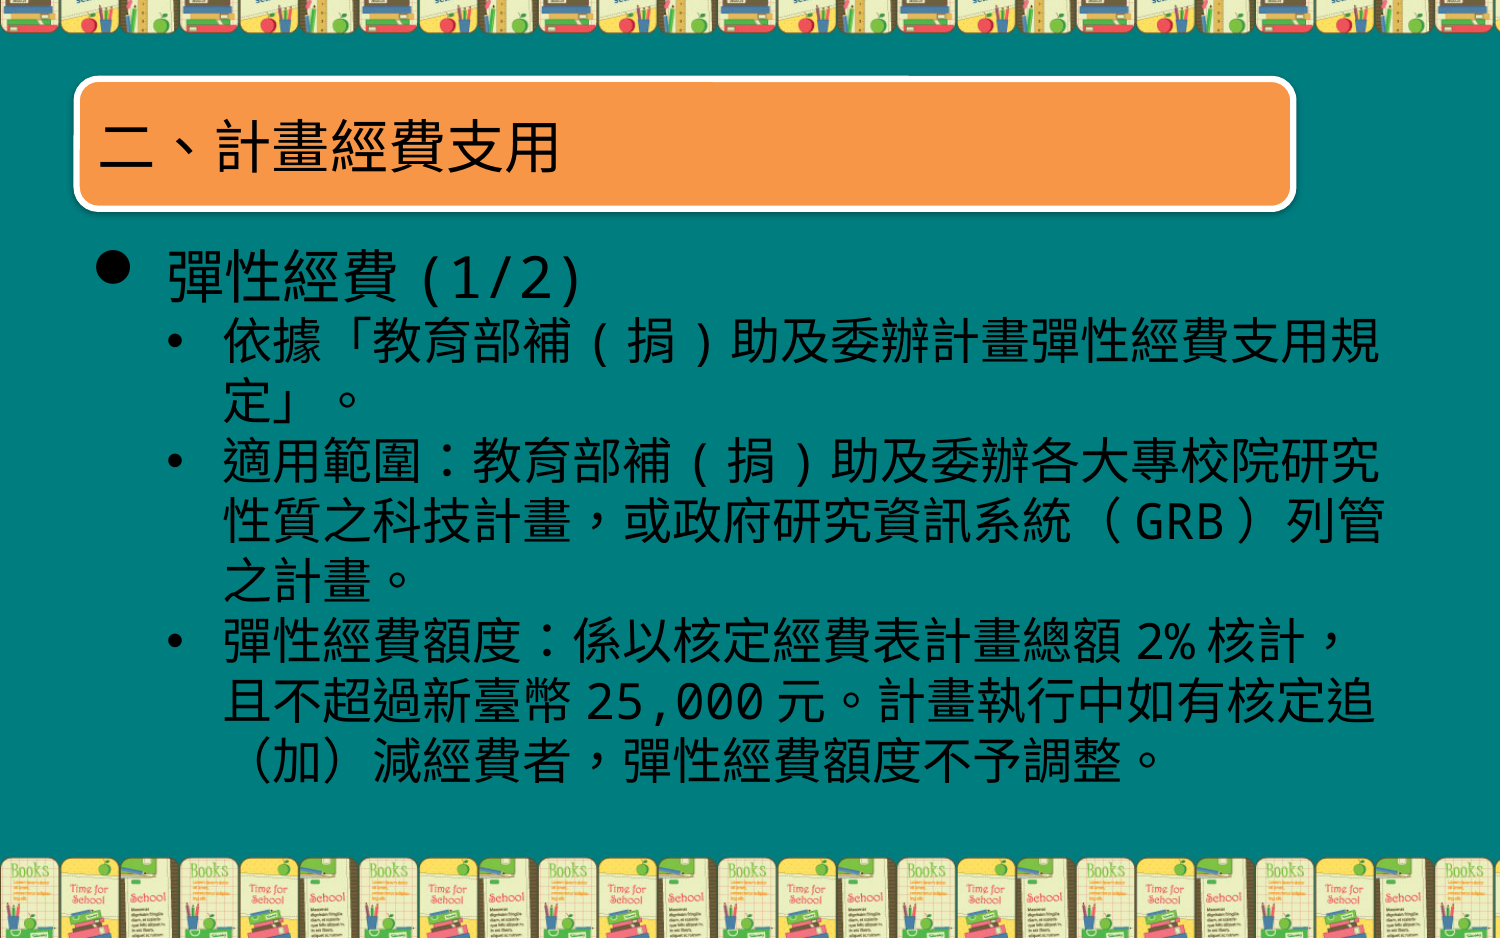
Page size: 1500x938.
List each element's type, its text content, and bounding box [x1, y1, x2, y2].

picture [0, 0, 1500, 938]
text_box [73, 75, 1297, 212]
text_box 二、計畫經費支用 [82, 102, 1087, 188]
text_box 彈性經費(1/2) 依據「教育部補(捐)助及委辦計畫彈性經費支用規定」。 適用範圍：教育部補(捐)助及委辦各大專校院研究性質之科技計畫，或政府研究資訊系統（GRB）列管之計畫。 彈性經費額度：係以核定經費表計畫總額2%核計，且不超過新臺幣25,000元。計畫執行中如有核定追（加）減經費者，彈性經費額度不予調整。 [76, 232, 1412, 918]
